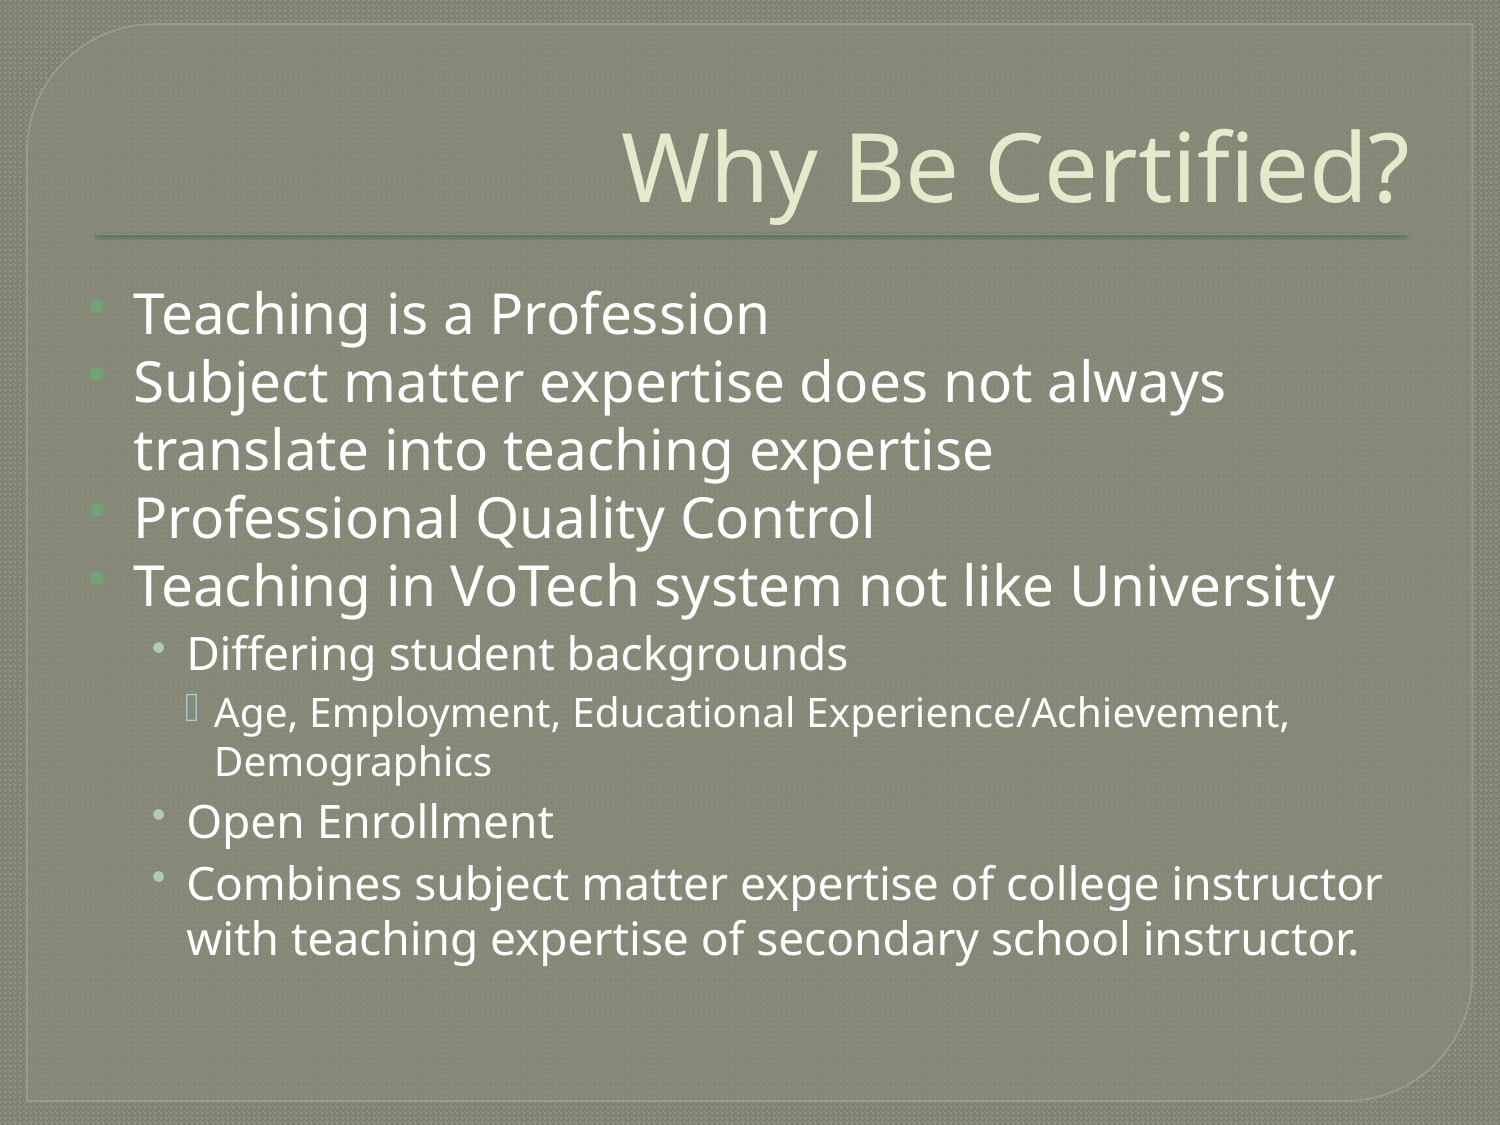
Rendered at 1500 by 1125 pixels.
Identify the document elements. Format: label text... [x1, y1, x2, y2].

list Teaching is a Profession Subject matter expertise does not always translate into teaching expertise Professional Quality Control Teaching in VoTech system not like University Differing student backgrounds Age, Employment, Educational Experience/Achievement, Demographics Open Enrollment Combines subject matter expertise of college instructor with teaching expertise of secondary school instructor. [75, 270, 1425, 1013]
title Why Be Certified? [75, 41, 1425, 230]
